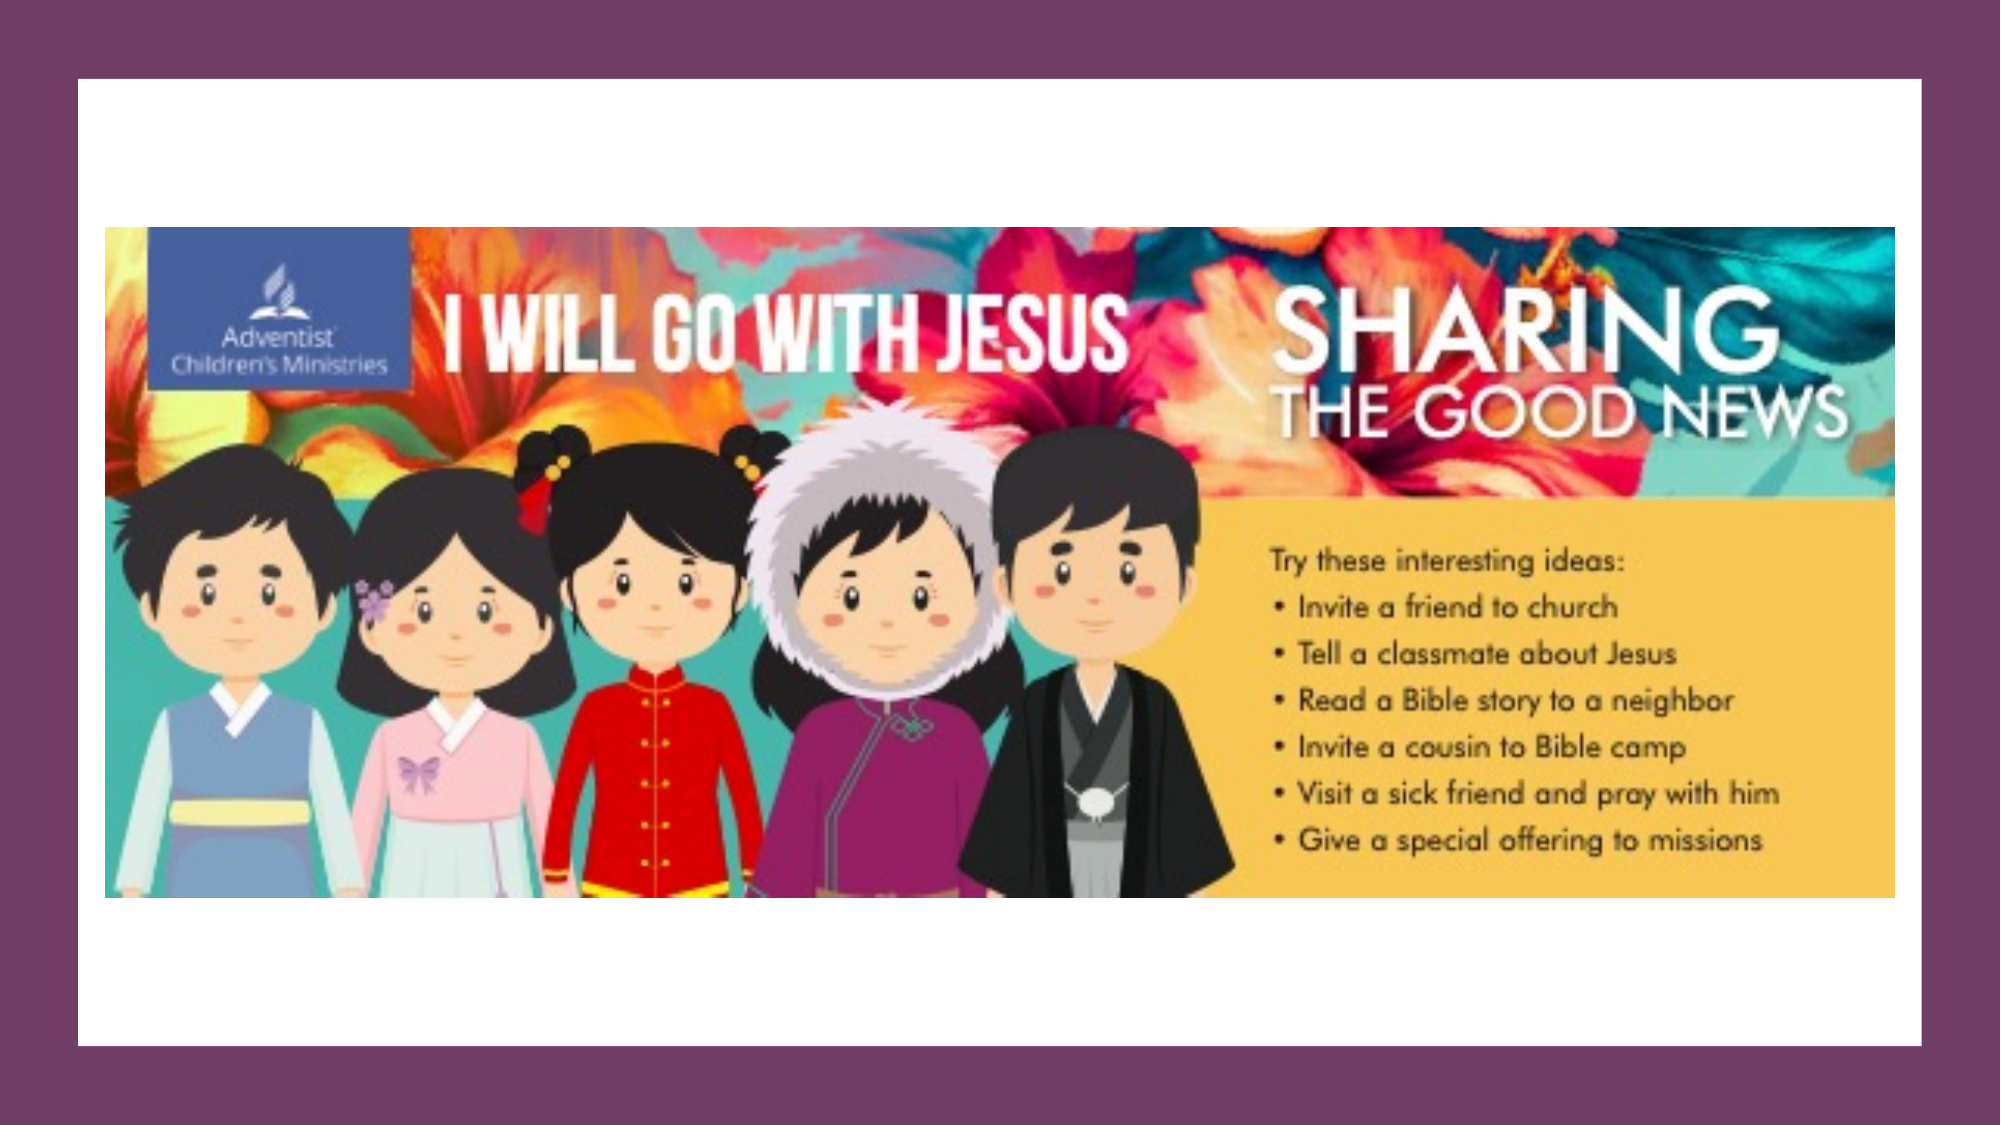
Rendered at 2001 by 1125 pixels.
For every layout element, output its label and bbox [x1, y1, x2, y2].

text_box [0, 0, 2000, 1125]
text_box [77, 77, 1923, 1048]
list [104, 226, 1895, 899]
